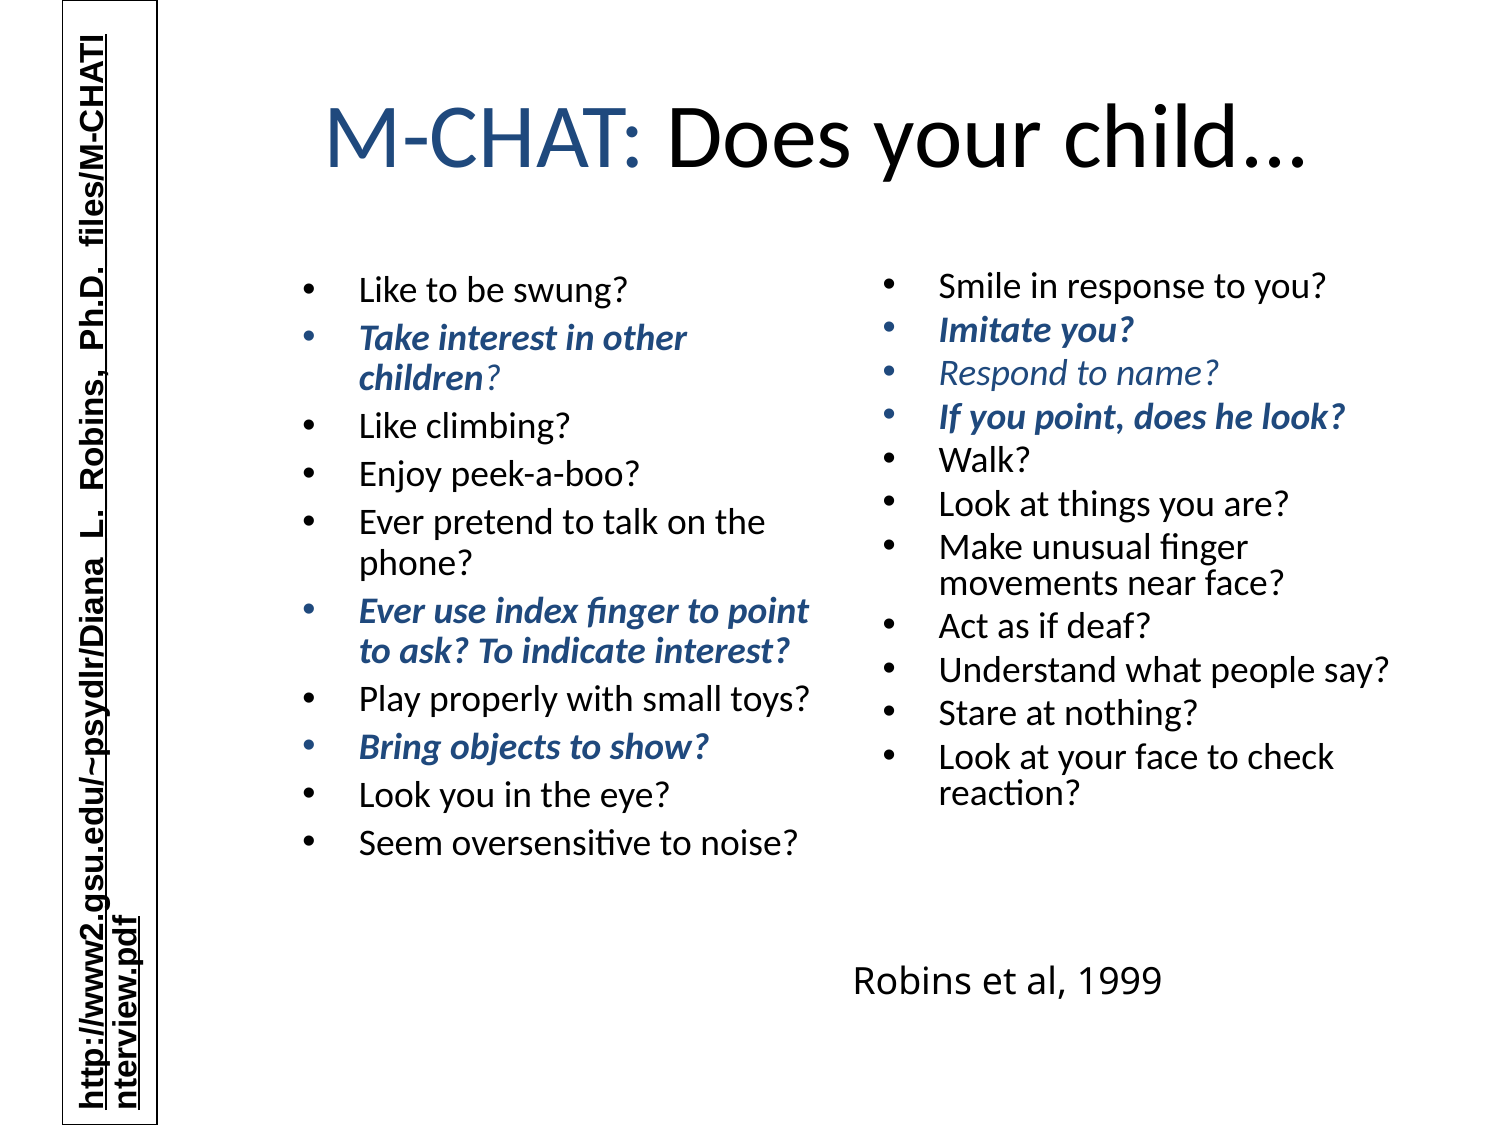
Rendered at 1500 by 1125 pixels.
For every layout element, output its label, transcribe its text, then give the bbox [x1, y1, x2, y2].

text_box http://www2.gsu.edu/~psydlr/Diana_L._Robins,_Ph.D._files/M-CHATInterview.pdf [62, 0, 157, 1125]
list Like to be swung? Take interest in other children? Like climbing? Enjoy peek-a-boo? Ever pretend to talk on the phone? Ever use index finger to point to ask? To indicate interest? Play properly with small toys? Bring objects to show? Look you in the eye? Seem oversensitive to noise? [287, 262, 845, 1005]
list Smile in response to you? Imitate you? Respond to name? If you point, does he look? Walk? Look at things you are? Make unusual finger movements near face? Act as if deaf? Understand what people say? Stare at nothing? Look at your face to check reaction? [867, 262, 1425, 949]
title M-CHAT: Does your child... [159, 37, 1475, 225]
text_box Robins et al, 1999 [837, 949, 1450, 1010]
